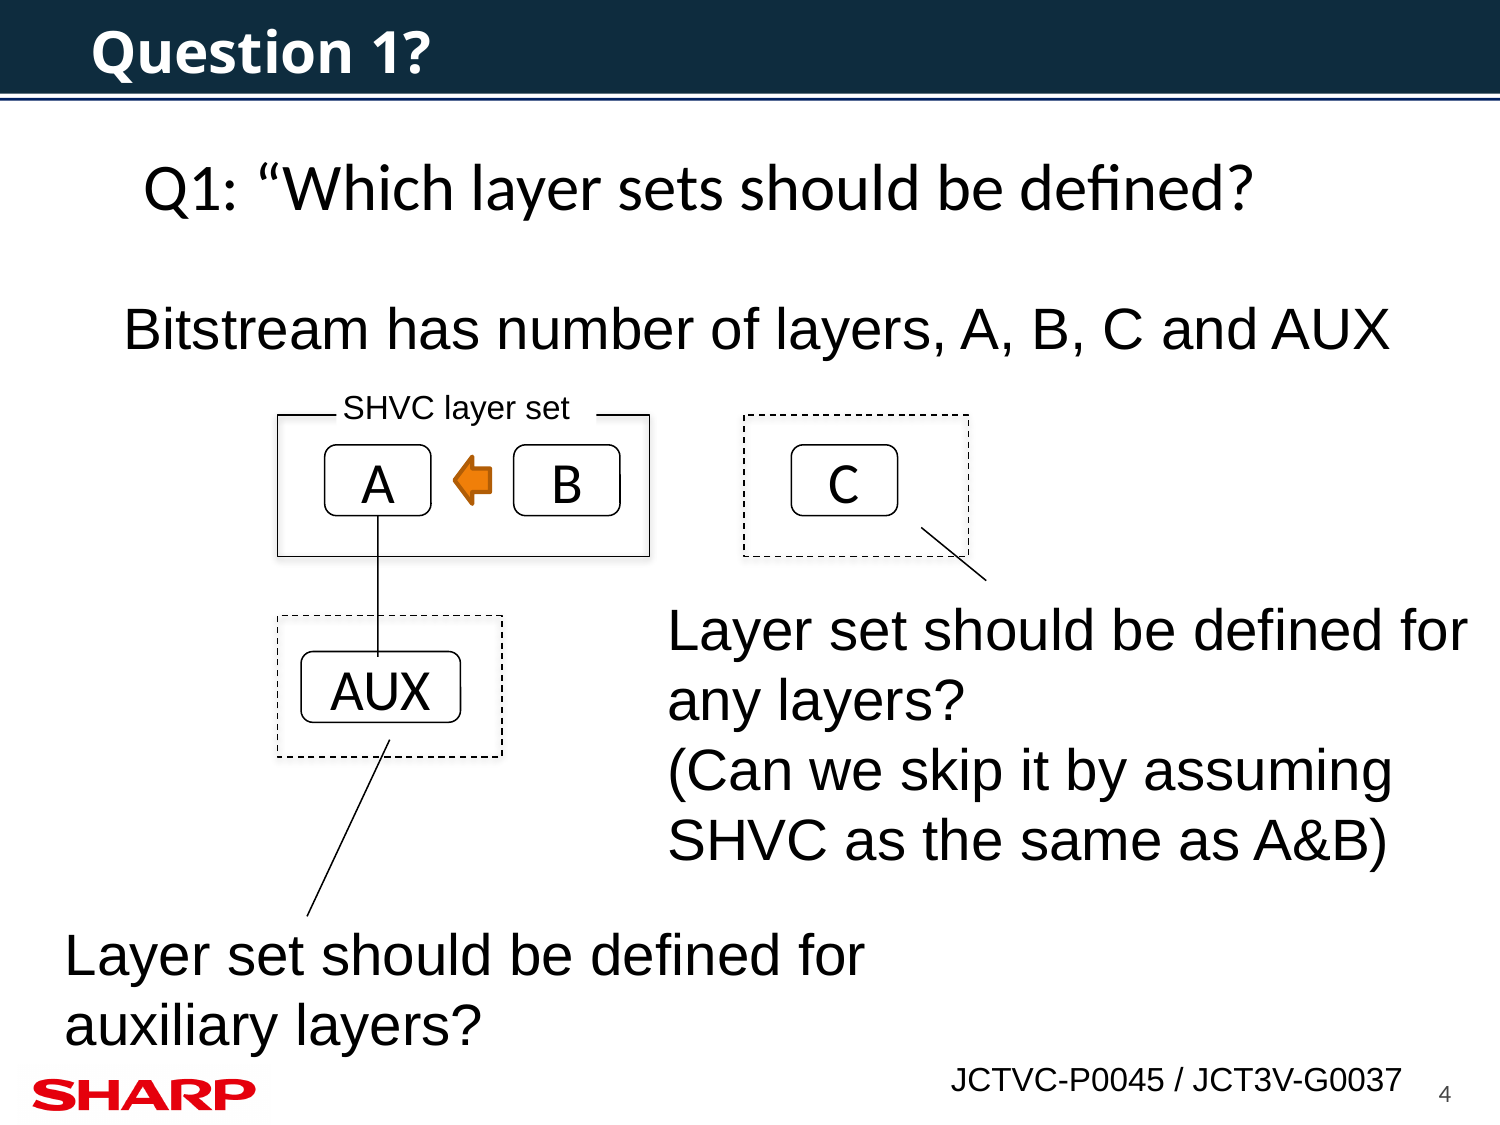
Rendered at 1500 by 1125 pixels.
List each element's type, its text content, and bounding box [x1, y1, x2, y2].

text_box [277, 615, 503, 758]
text_box Layer set should be defined for auxiliary layers? [58, 910, 898, 1063]
text_box [277, 414, 650, 557]
text_box Bitstream has number of layers, A, B, C and AUX [117, 284, 1400, 367]
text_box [920, 527, 987, 581]
text_box SHVC layer set [336, 380, 597, 432]
slide_number 4 [1345, 1062, 1467, 1108]
list Q1: “Which layer sets should be defined? [74, 128, 1426, 1051]
text_box Layer set should be defined for any layers? (Can we skip it by assuming SHVC as the same as A&B) [661, 586, 1500, 878]
title Question 1? [74, 15, 1426, 85]
text_box [743, 414, 969, 557]
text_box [306, 739, 390, 917]
picture [17, 1064, 271, 1125]
